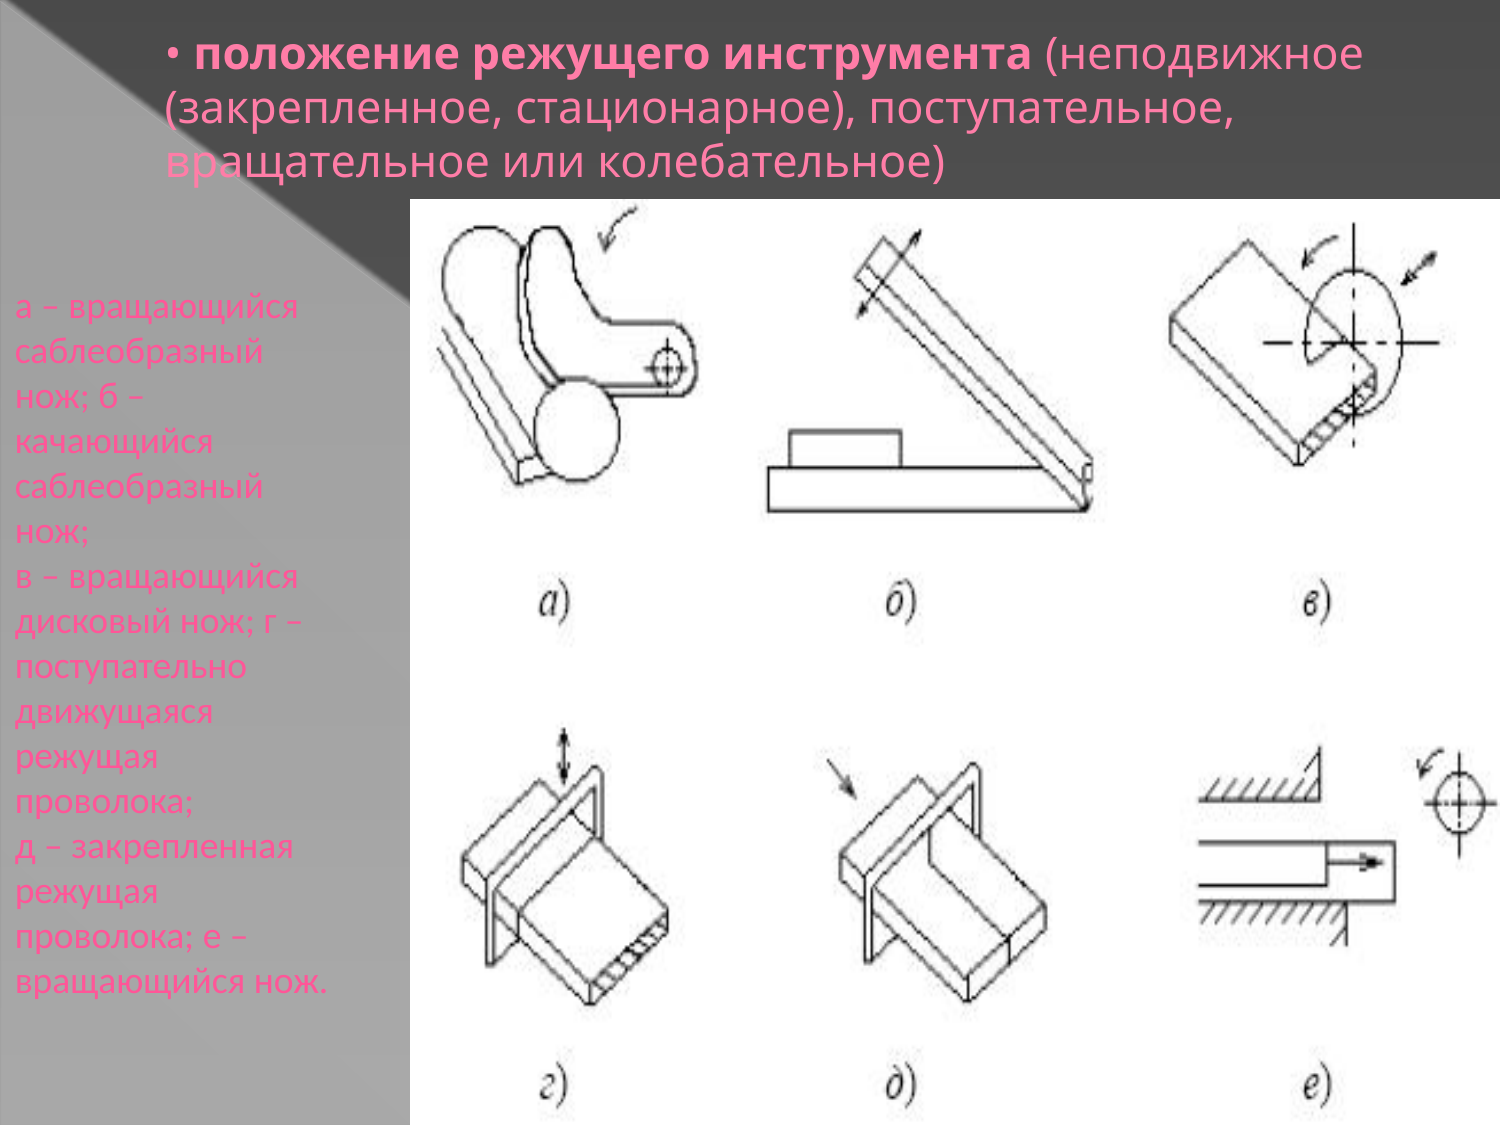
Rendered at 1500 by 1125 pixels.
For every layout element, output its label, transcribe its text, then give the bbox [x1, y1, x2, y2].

title • положение режущего инструмента (неподвижное (закрепленное, стационарное), поступательное, вращательное или колебательное) [70, 0, 1421, 211]
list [409, 198, 1500, 1125]
text_box а – вращающийся саблеобразный нож; б – качающийся саблеобразный нож; в – вращающийся дисковый нож; г – поступательно движущаяся режущая проволока; д – закрепленная режущая проволока; е – вращающийся нож. [0, 273, 352, 1054]
